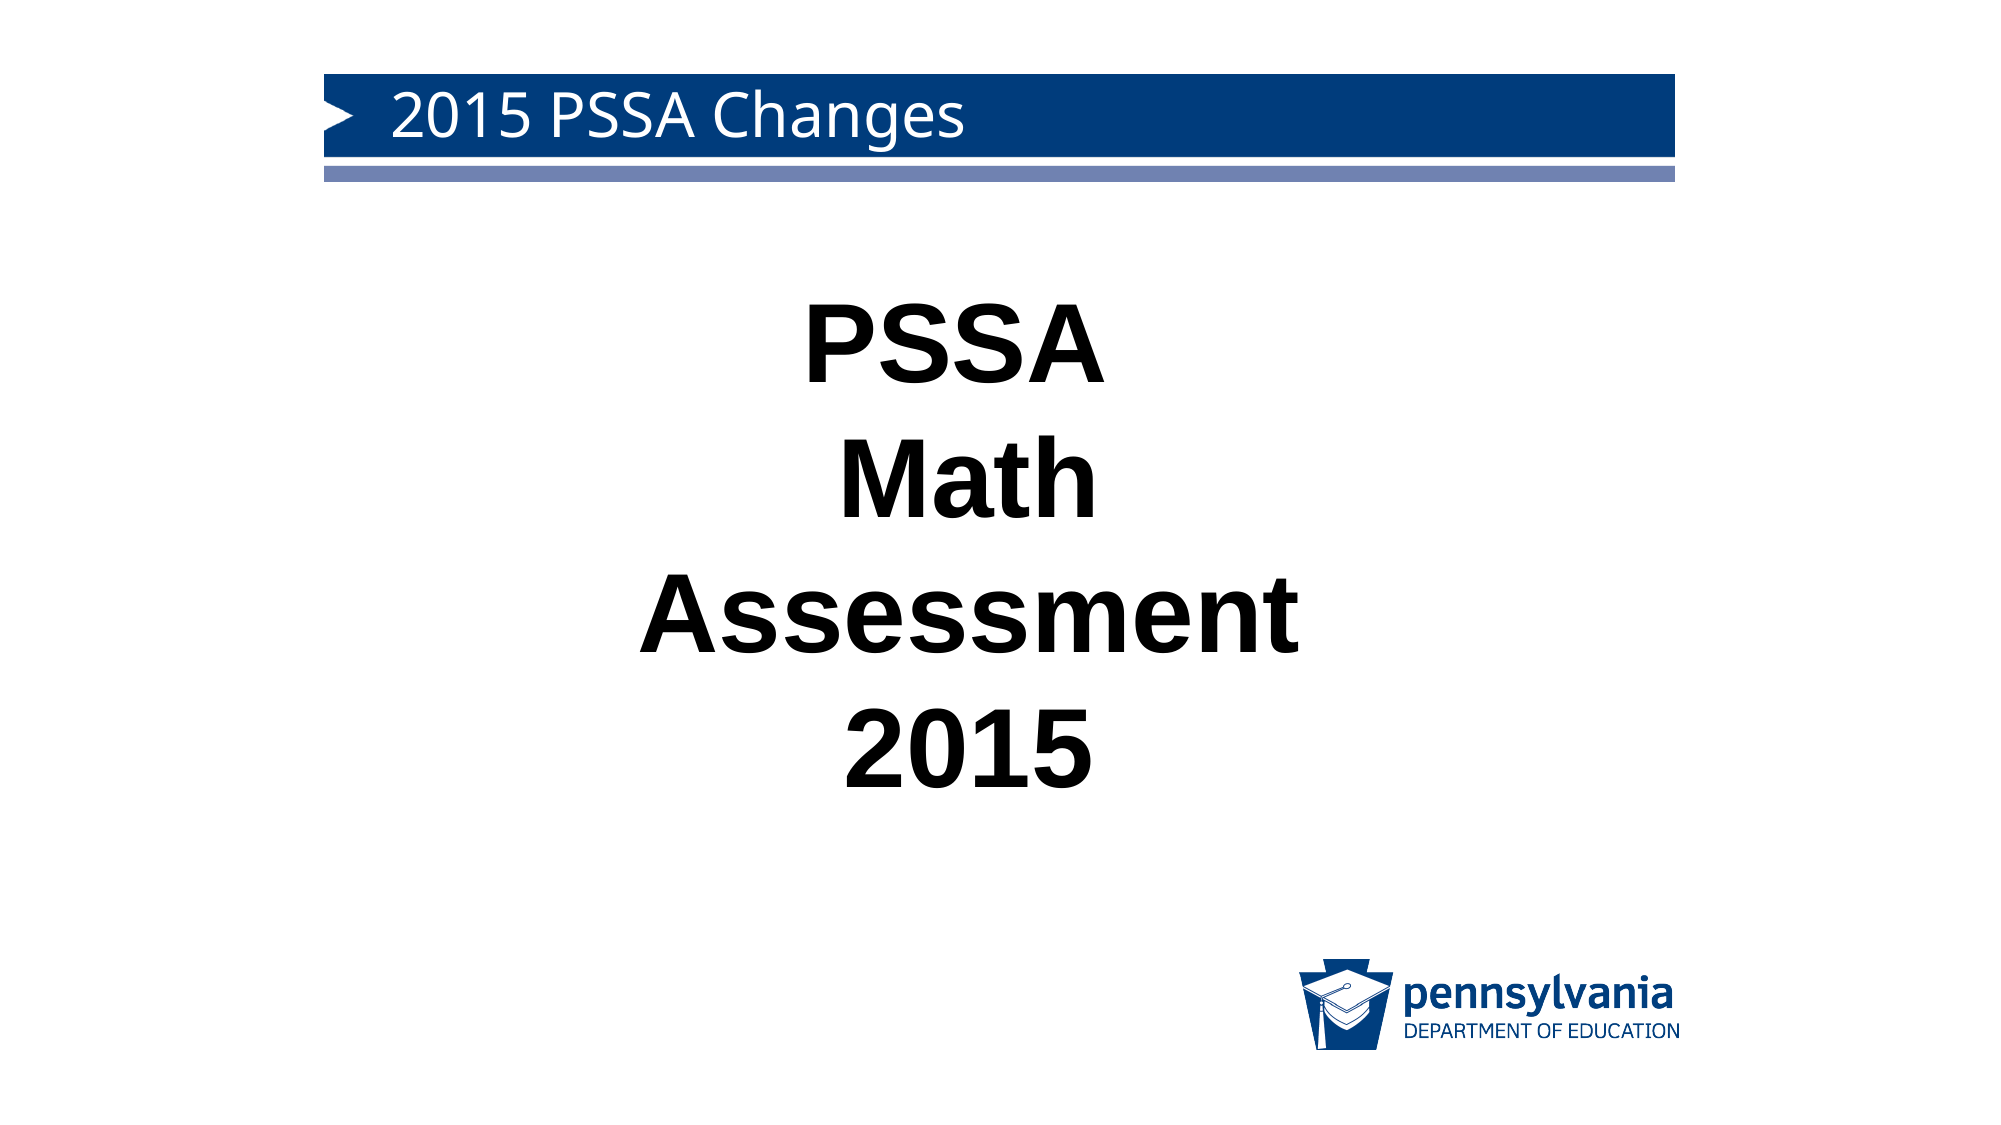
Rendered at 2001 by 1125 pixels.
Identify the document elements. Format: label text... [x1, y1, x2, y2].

picture [324, 74, 1676, 182]
picture [1299, 959, 1679, 1051]
text_box PSSA Math Assessment 2015 [512, 262, 1425, 818]
